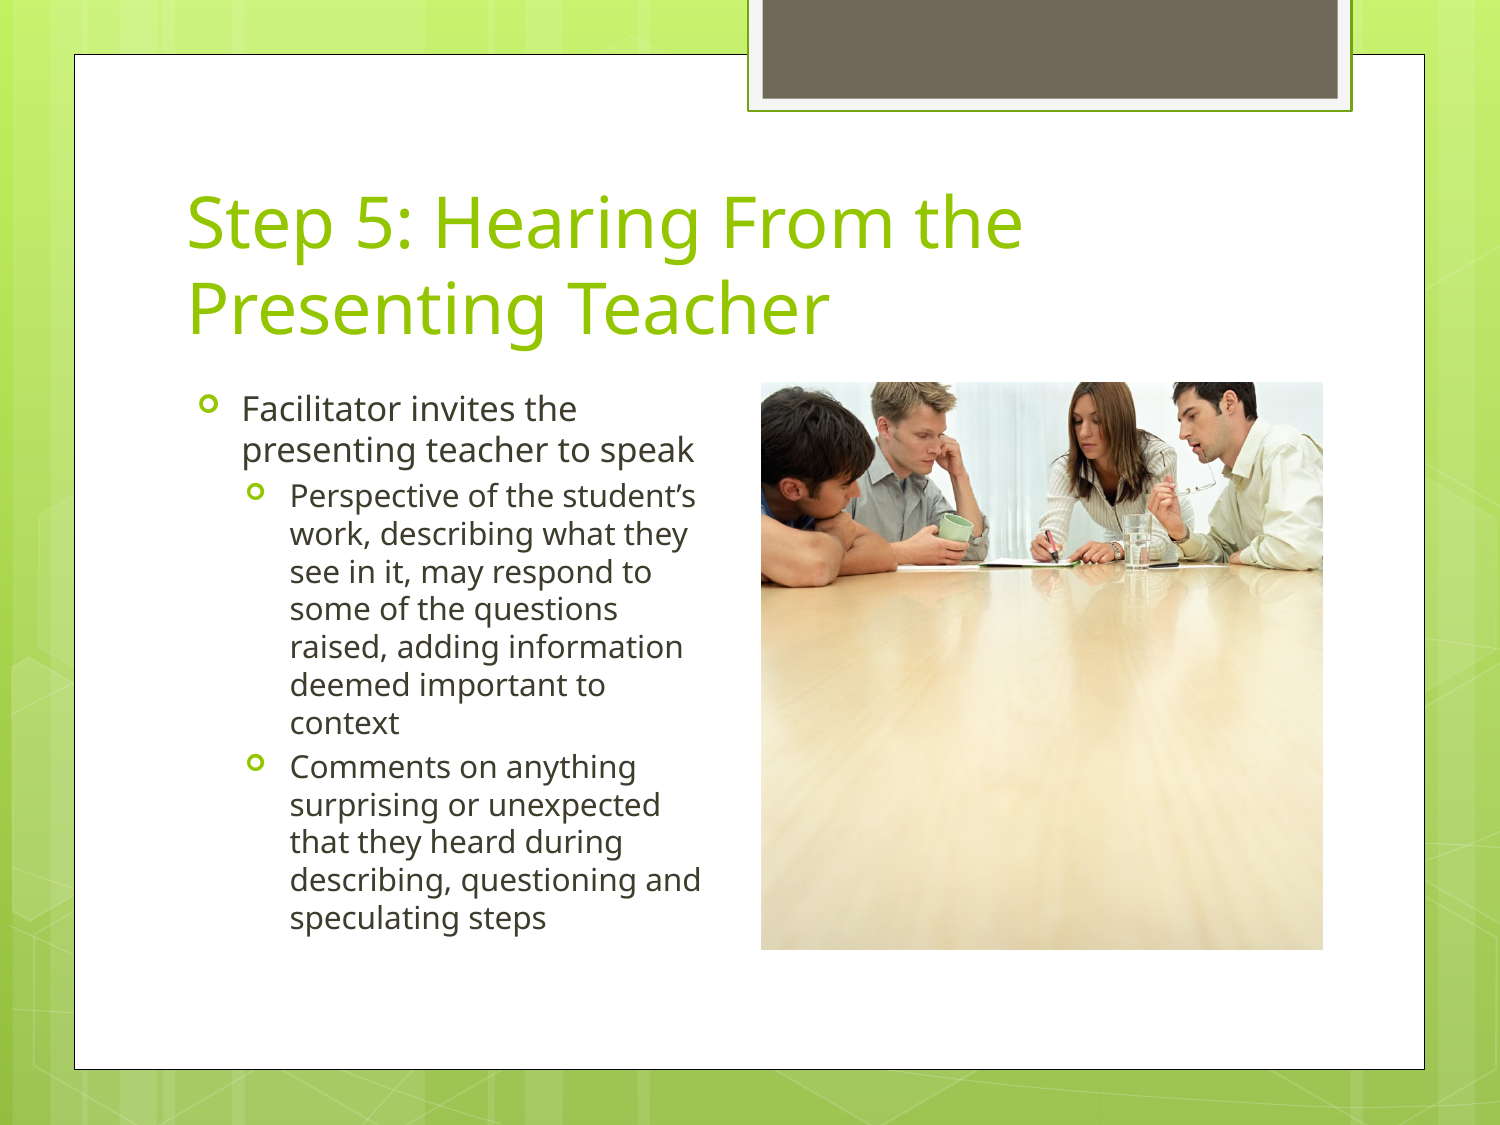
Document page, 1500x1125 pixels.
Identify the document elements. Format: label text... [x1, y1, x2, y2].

title Step 5: Hearing From the Presenting Teacher [171, 168, 1324, 357]
list Facilitator invites the presenting teacher to speak Perspective of the student’s work, describing what they see in it, may respond to some of the questions raised, adding information deemed important to context Comments on anything surprising or unexpected that they heard during describing, questioning and speculating steps [171, 379, 732, 953]
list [761, 382, 1324, 950]
